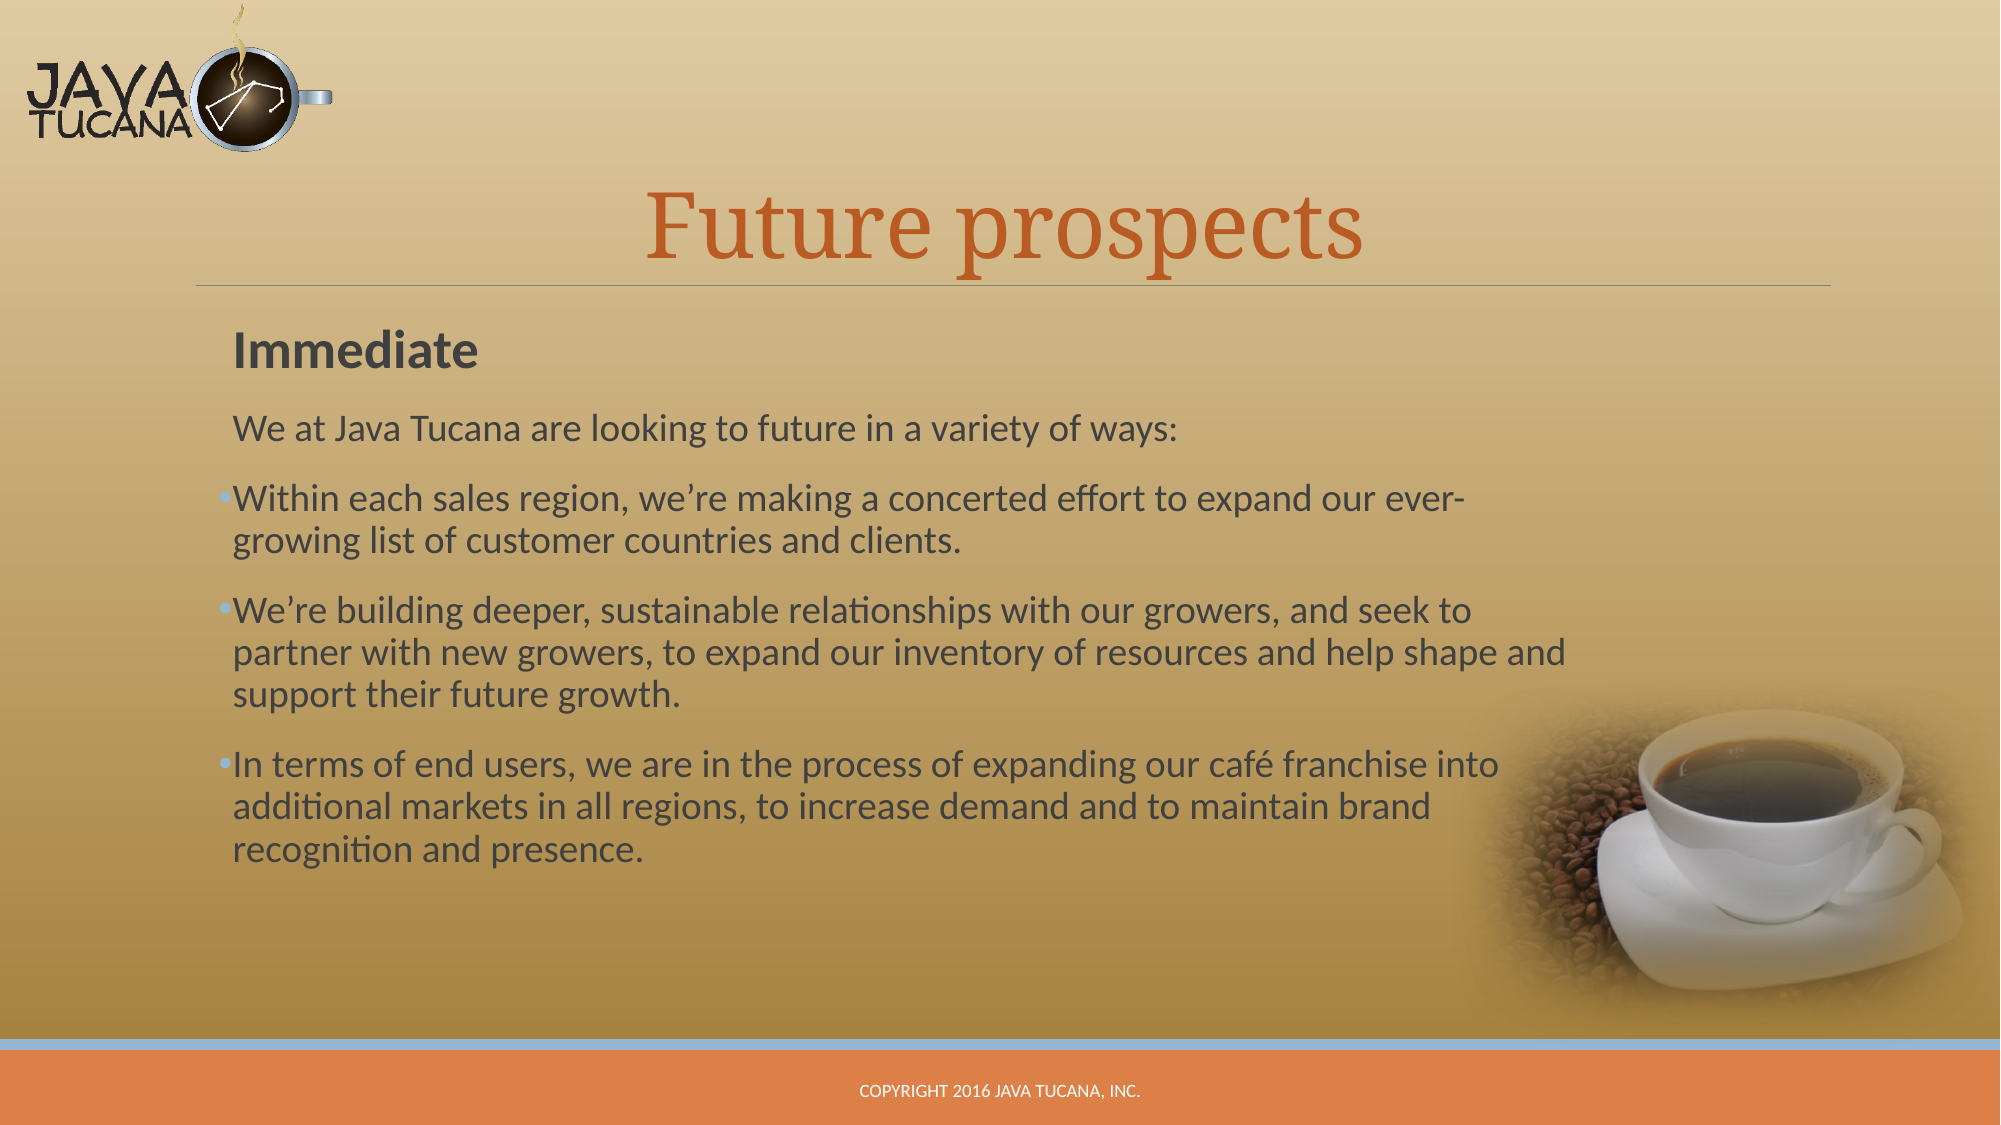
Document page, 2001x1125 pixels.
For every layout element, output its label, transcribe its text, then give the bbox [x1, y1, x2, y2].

list Immediate We at Java Tucana are looking to future in a variety of ways: Within each sales region, we’re making a concerted effort to expand our ever-growing list of customer countries and clients. We’re building deeper, sustainable relationships with our growers, and seek to partner with new growers, to expand our inventory of resources and help shape and support their future growth. In terms of end users, we are in the process of expanding our café franchise into additional markets in all regions, to increase demand and to maintain brand recognition and presence. [218, 314, 1578, 880]
picture [13, 0, 341, 159]
title Future prospects [180, 47, 1830, 285]
picture [1591, 806, 1863, 915]
footer Copyright 2016 Java Tucana, Inc. [604, 1059, 1396, 1120]
